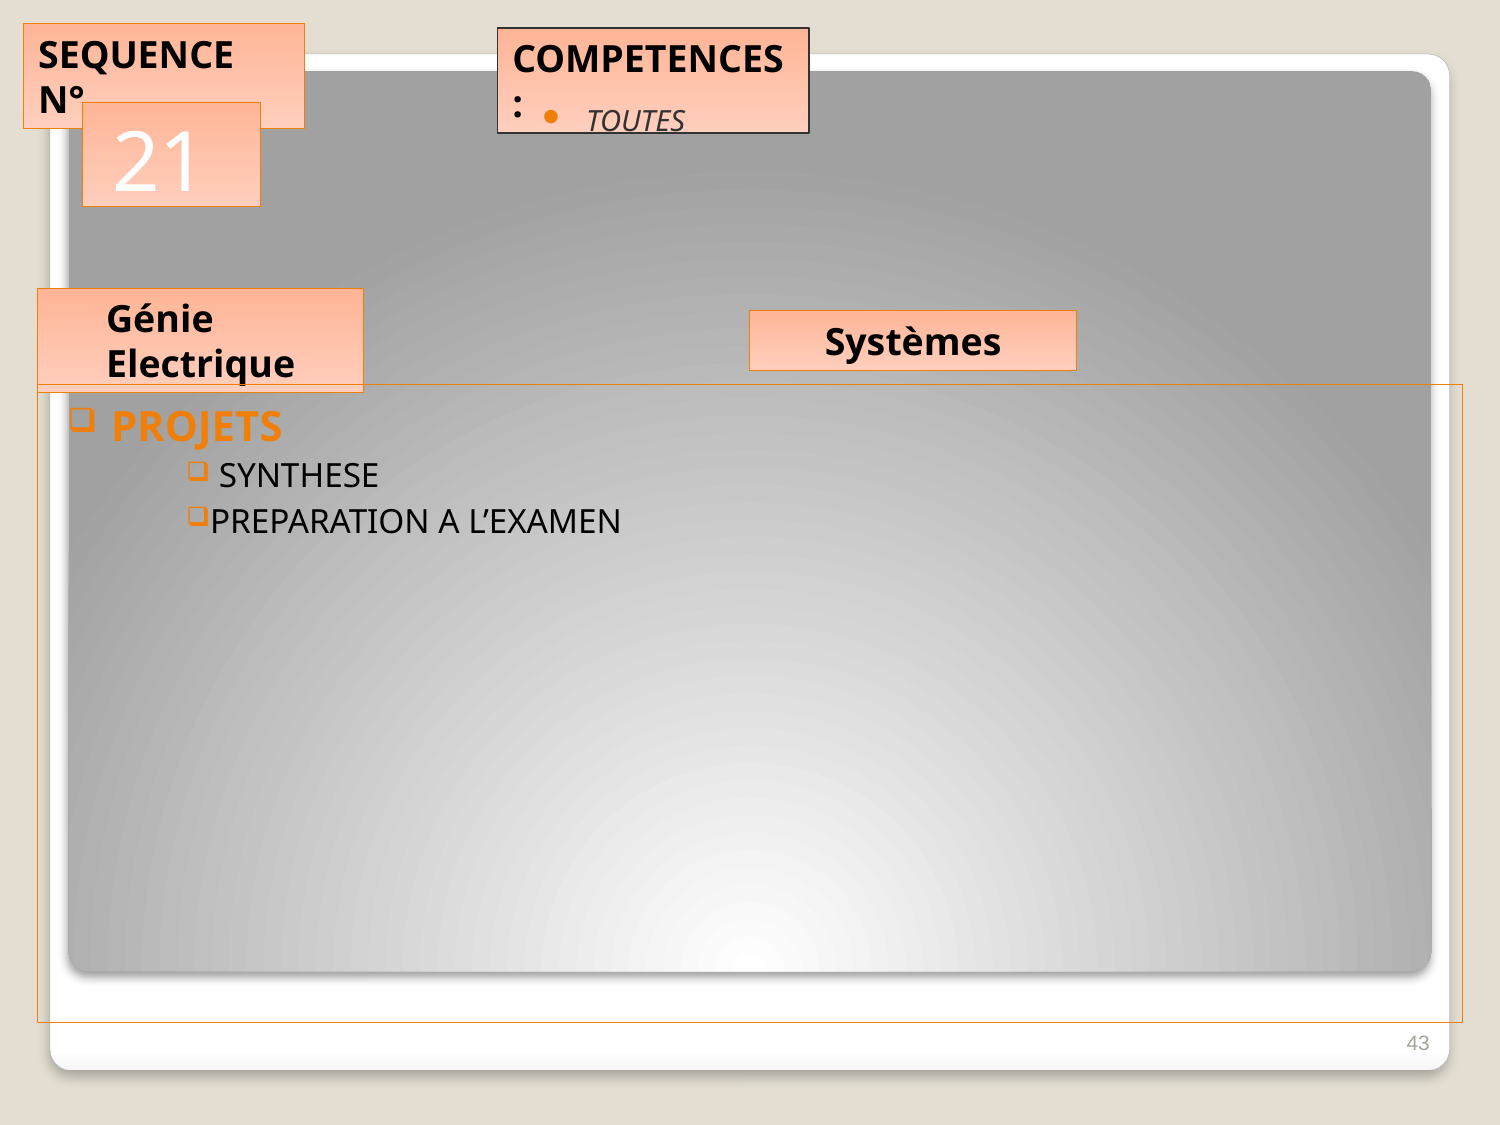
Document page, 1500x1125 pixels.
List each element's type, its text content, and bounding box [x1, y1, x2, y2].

list TOUTES [512, 87, 1448, 296]
list PROJETS SYNTHESE PREPARATION A L’EXAMEN [37, 384, 1463, 1023]
slide_number 43 [1369, 1002, 1445, 1063]
list 21 [82, 102, 261, 207]
